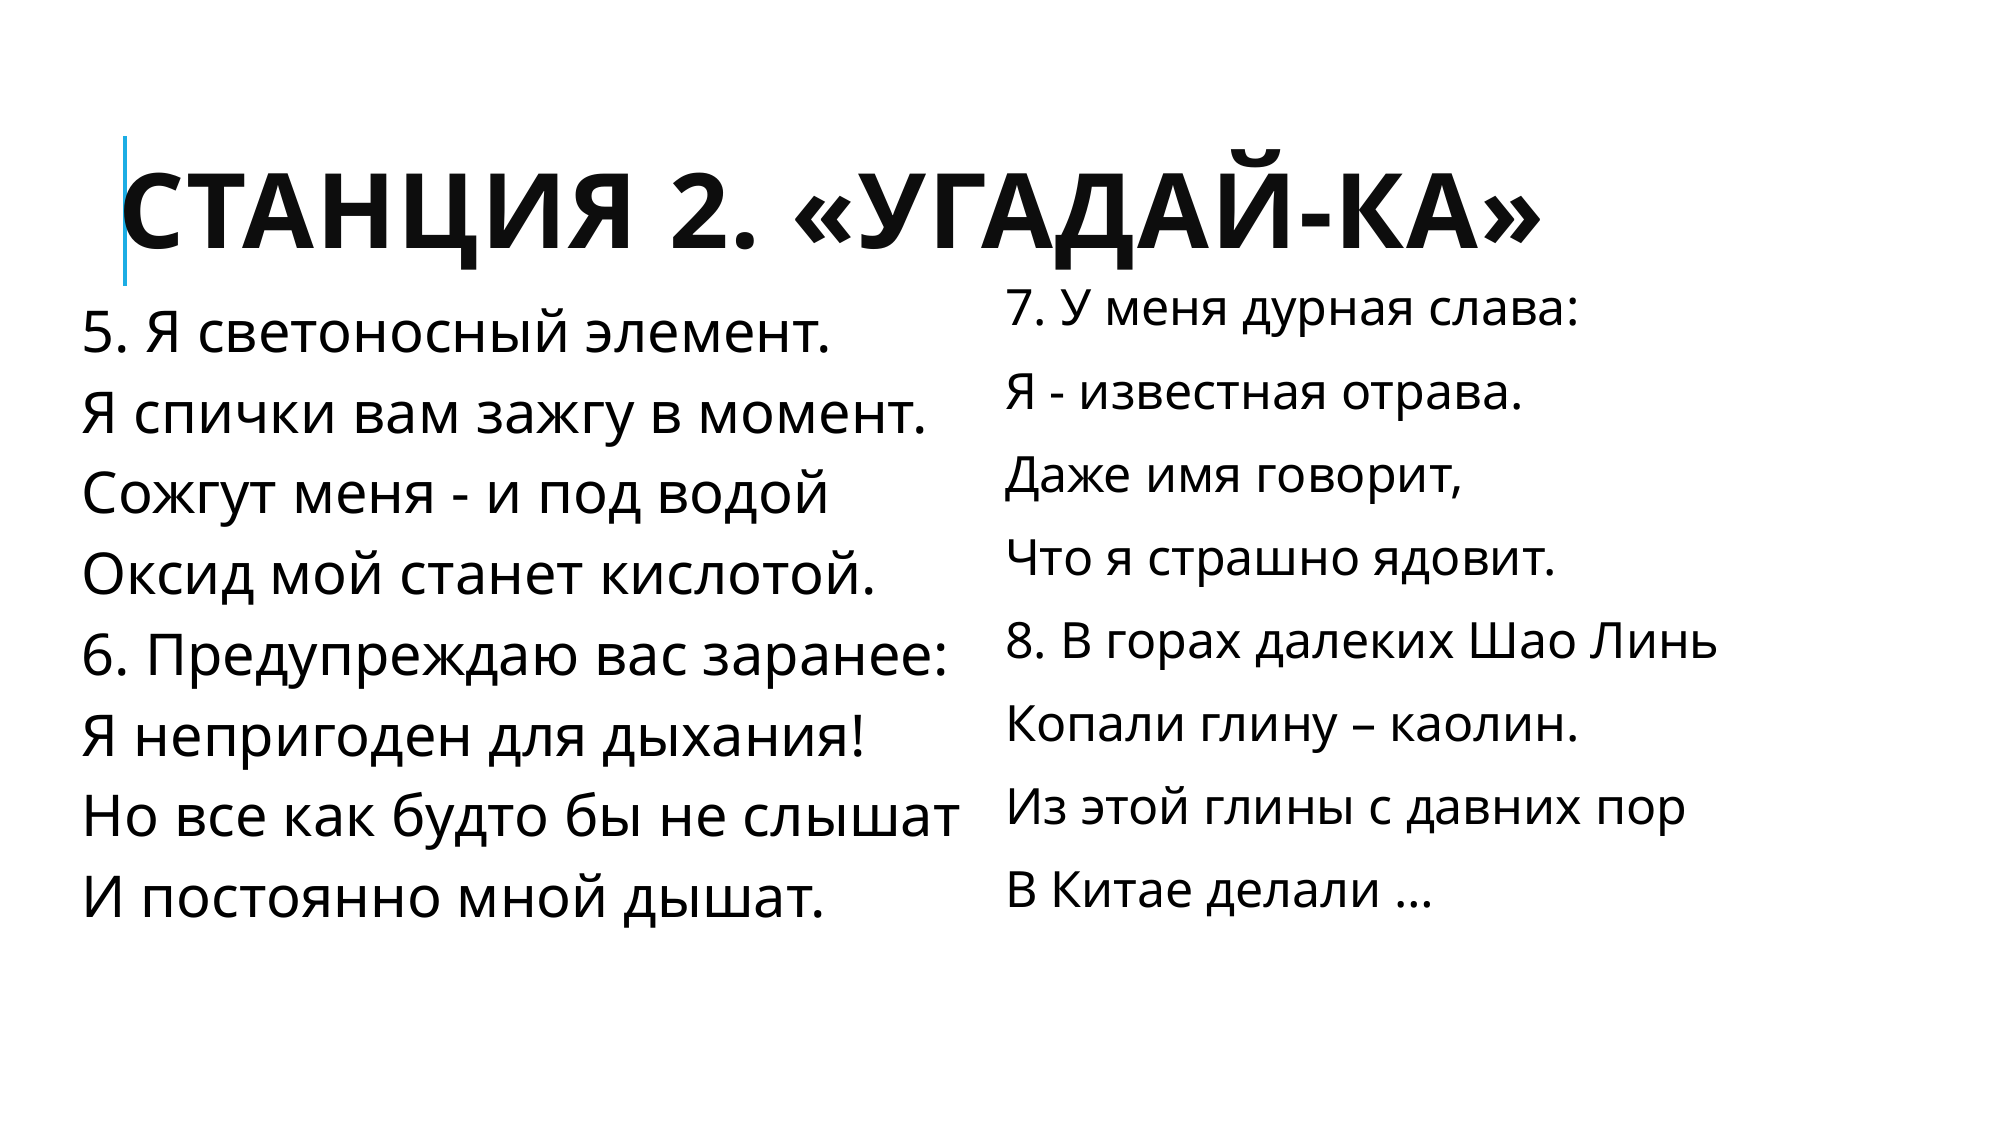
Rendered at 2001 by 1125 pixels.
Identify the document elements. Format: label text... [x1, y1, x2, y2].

list 7. У меня дурная слава: Я - известная отрава. Даже имя говорит, Что я страшно ядовит. 8. В горах далеких Шао Линь Копали глину – каолин. Из этой глины с давних пор В Китае делали … [982, 275, 1865, 1035]
list 5. Я светоносный элемент. Я спички вам зажгу в момент. Сожгут меня - и под водой Оксид мой станет кислотой. 6. Предупреждаю вас заранее: Я непригоден для дыхания! Но все как будто бы не слышат И постоянно мной дышат. [57, 295, 982, 1035]
title Станция 2. «Угадай-ка» [103, 96, 1804, 295]
